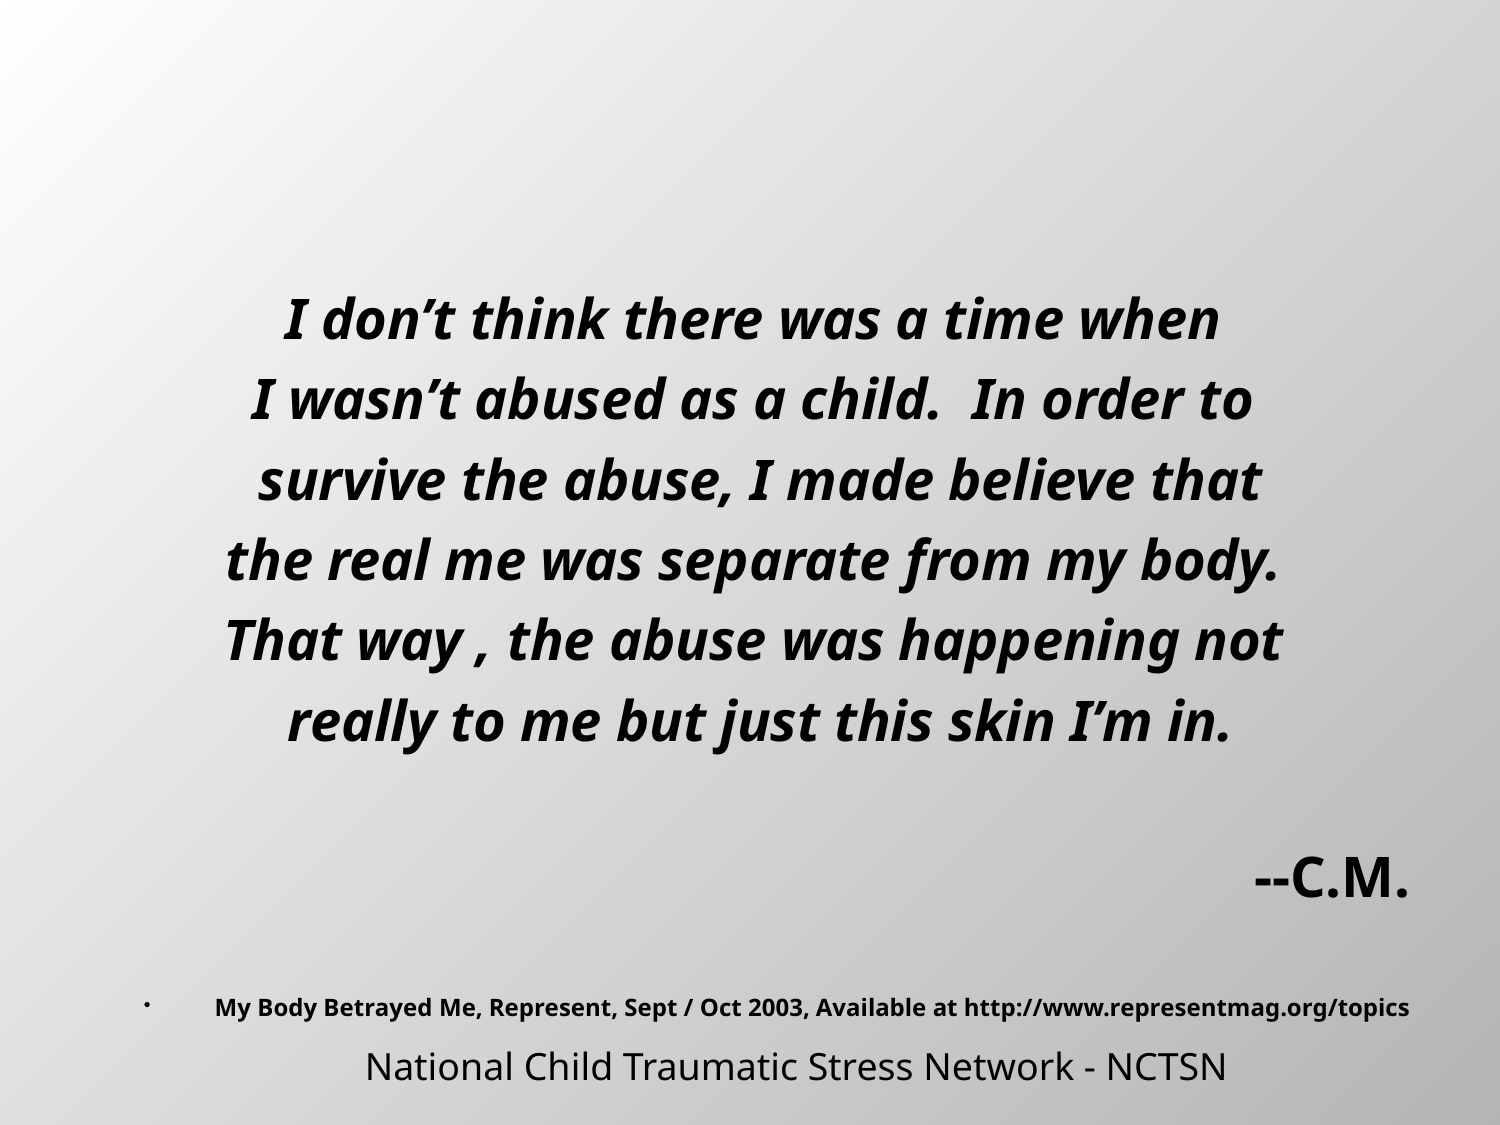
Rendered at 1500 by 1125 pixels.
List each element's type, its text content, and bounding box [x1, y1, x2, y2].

list I don’t think there was a time when I wasn’t abused as a child. In order to survive the abuse, I made believe that the real me was separate from my body. That way , the abuse was happening not really to me but just this skin I’m in. --C.M. My Body Betrayed Me, Represent, Sept / Oct 2003, Available at http://www.representmag.org/topics [75, 262, 1425, 1035]
text_box National Child Traumatic Stress Network - NCTSN [349, 1035, 1457, 1096]
